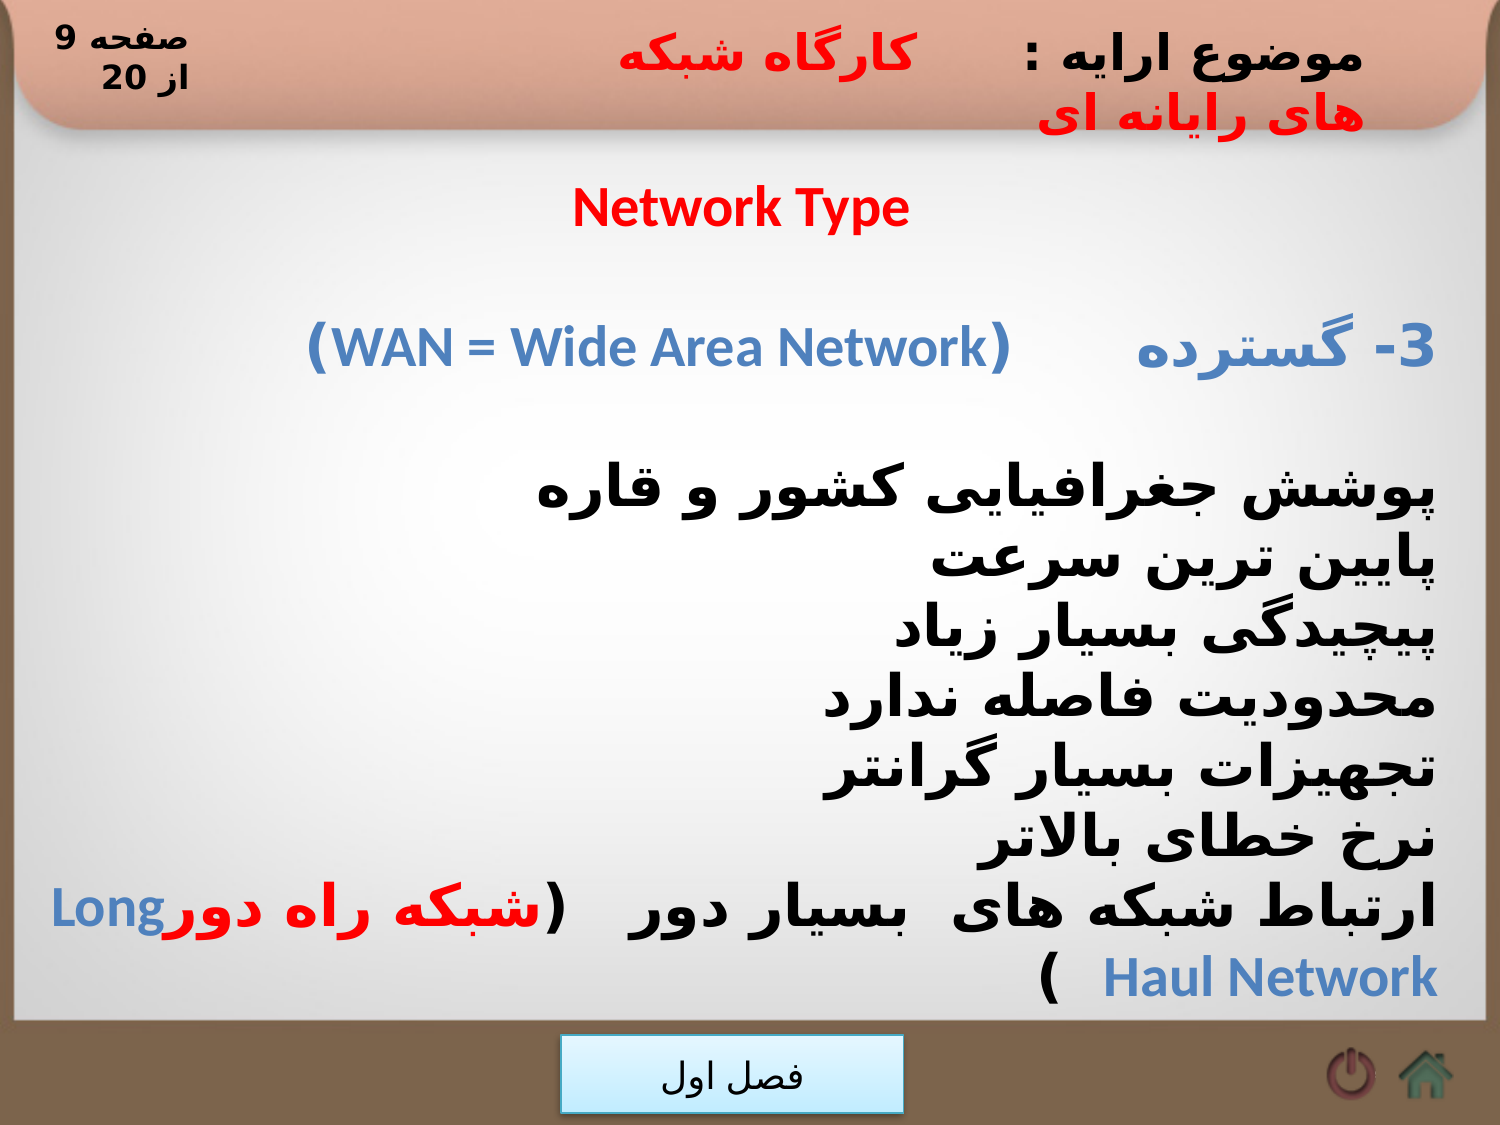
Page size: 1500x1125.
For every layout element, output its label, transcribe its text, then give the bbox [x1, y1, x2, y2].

text_box صفحه 9 از 20 [0, 9, 205, 104]
text_box Network Type 3- گسترده (WAN = Wide Area Network) پوشش جغرافیایی کشور و قاره پایین ترین سرعت پیچیدگی بسیار زیاد محدودیت فاصله ندارد تجهیزات بسیار گرانتر نرخ خطای بالاتر ارتباط شبکه های بسیار دور (شبکه راه دورLong Haul Network ) [29, 160, 1454, 1125]
text_box موضوع ارایه : کارگاه شبکه های رایانه ای [586, 13, 1381, 149]
text_box فصل اول [560, 1034, 904, 1114]
picture [1323, 1046, 1380, 1102]
picture [0, 0, 1500, 1125]
